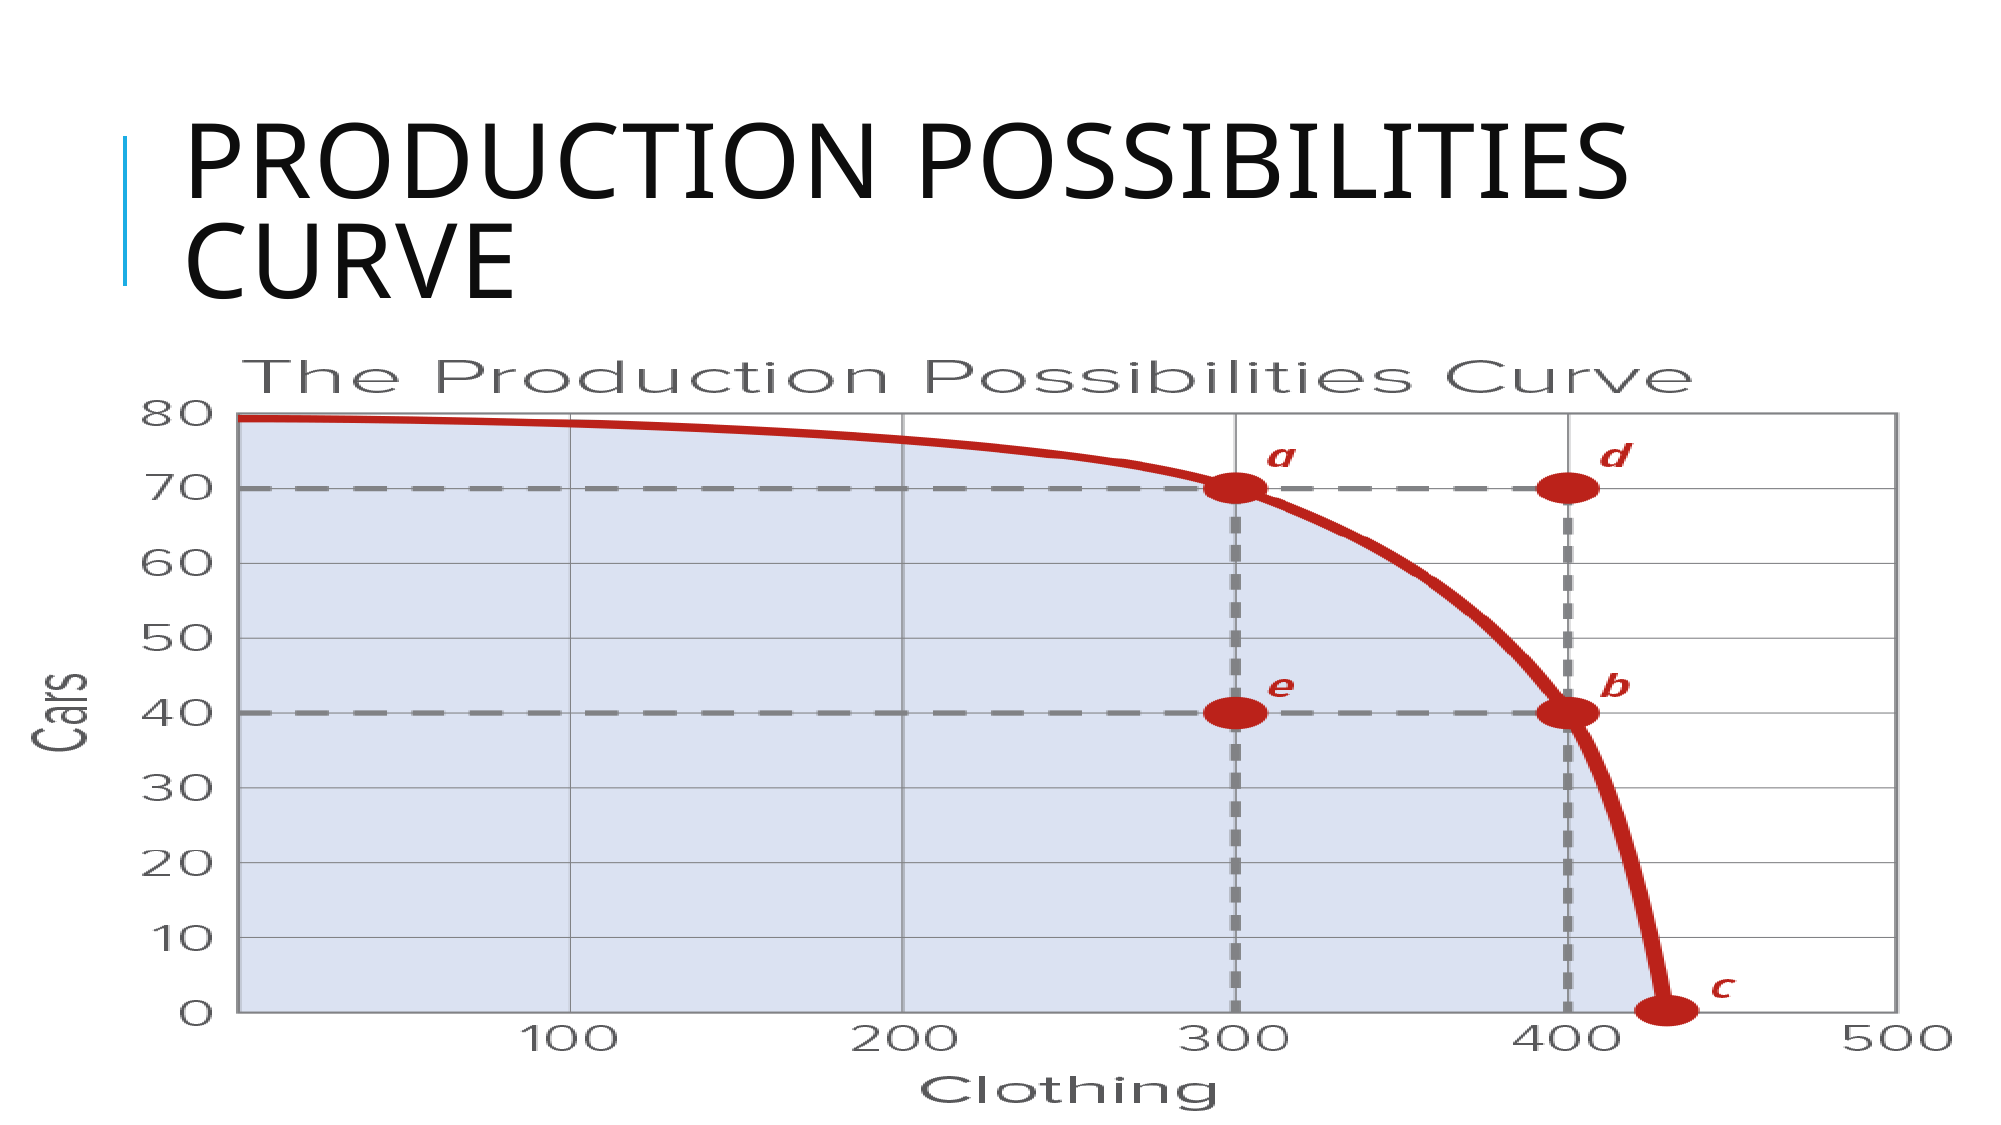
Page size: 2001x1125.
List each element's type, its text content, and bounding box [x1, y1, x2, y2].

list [0, 341, 2000, 1125]
title Production possibilities curve [168, 96, 1763, 336]
